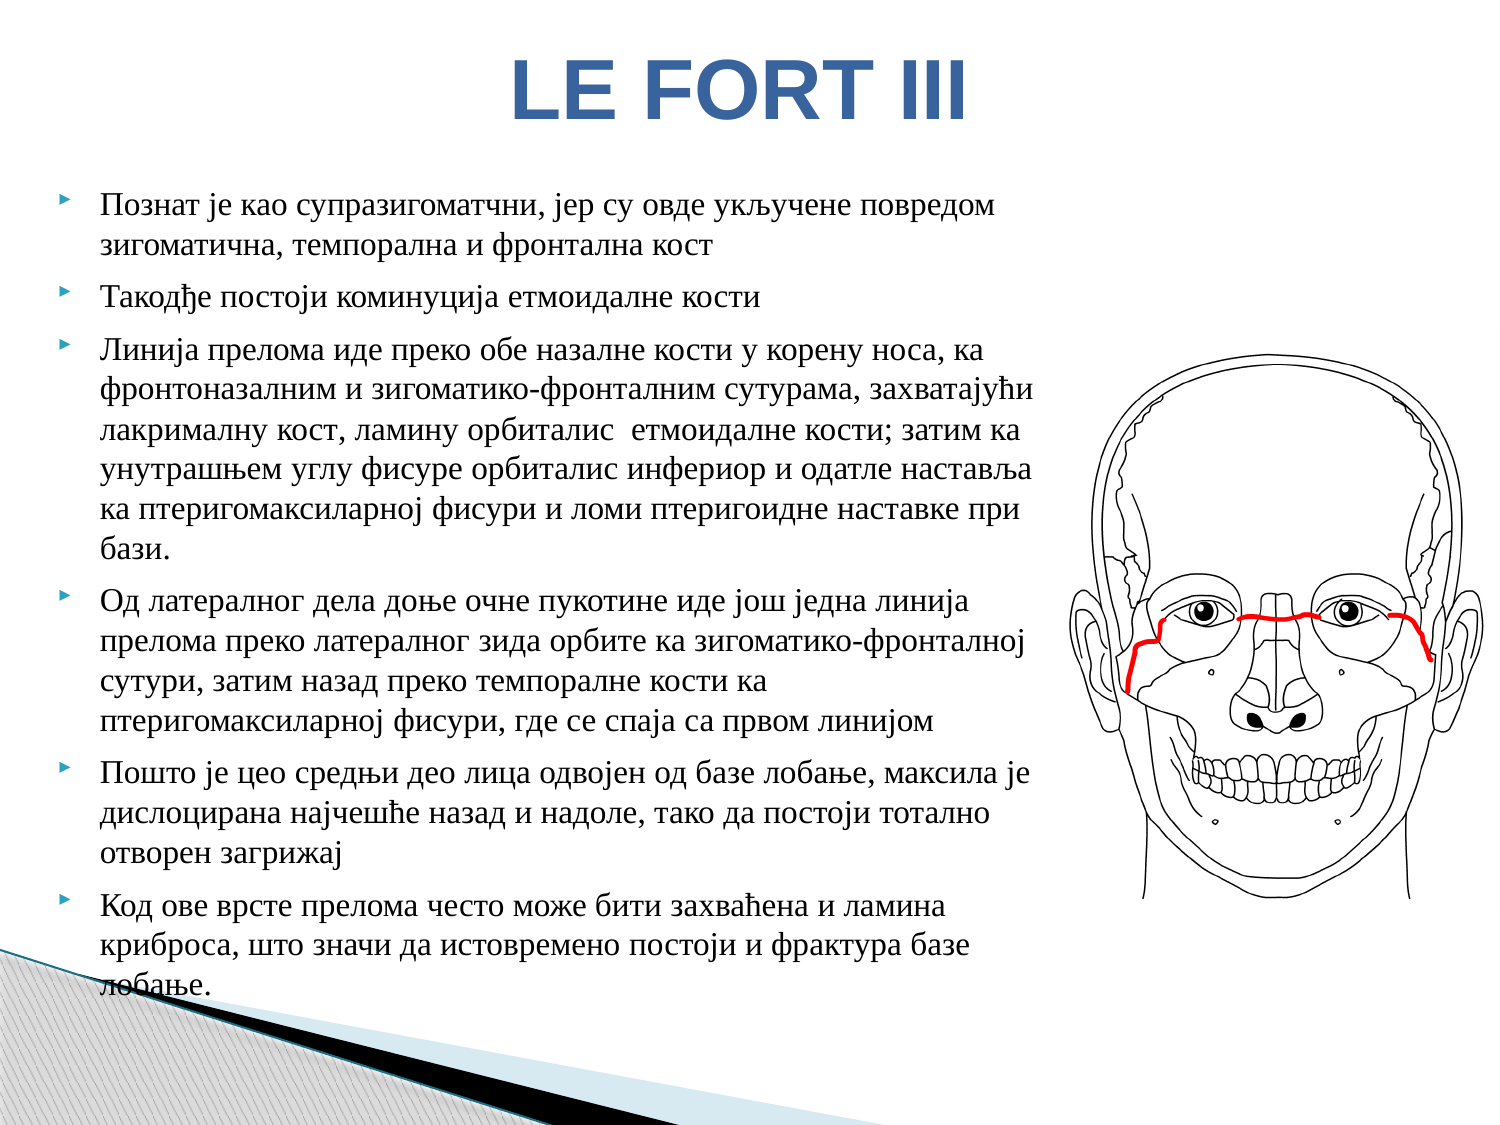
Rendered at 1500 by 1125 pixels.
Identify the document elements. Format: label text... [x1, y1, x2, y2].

list Познат је као супразигоматчни, јер су овде укључене повредом зигоматична, темпорална и фронтална кост Такодђе постоји коминуција етмоидалне кости Линија прелома иде преко обе назалне кости у корену носа, ка фронтоназалним и зигоматико-фронталним сутурама, захватајући лакрималну кост, ламину орбиталис етмоидалне кости; затим ка унутрашњем углу фисуре орбиталис инфериор и одатле наставља ка птеригомаксиларној фисури и ломи птеригоидне наставке при бази. Од латералног дела доње очне пукотине иде још једна линија прелома преко латералног зида орбите ка зигоматико-фронталној сутури, затим назад преко темпоралне кости ка птеригомаксиларној фисури, где се спаја са првом линијом Пошто је цео средњи део лица одвојен од базе лобање, максила је дислоцирана најчешће назад и надоле, тако да постоји тотално отворен загрижај Код ове врсте прелома често може бити захваћена и ламина криброса, што значи да истовремено постоји и фрактура базе лобање. [24, 174, 1055, 1088]
title LE FORT III [64, 20, 1415, 151]
picture [1061, 327, 1500, 912]
